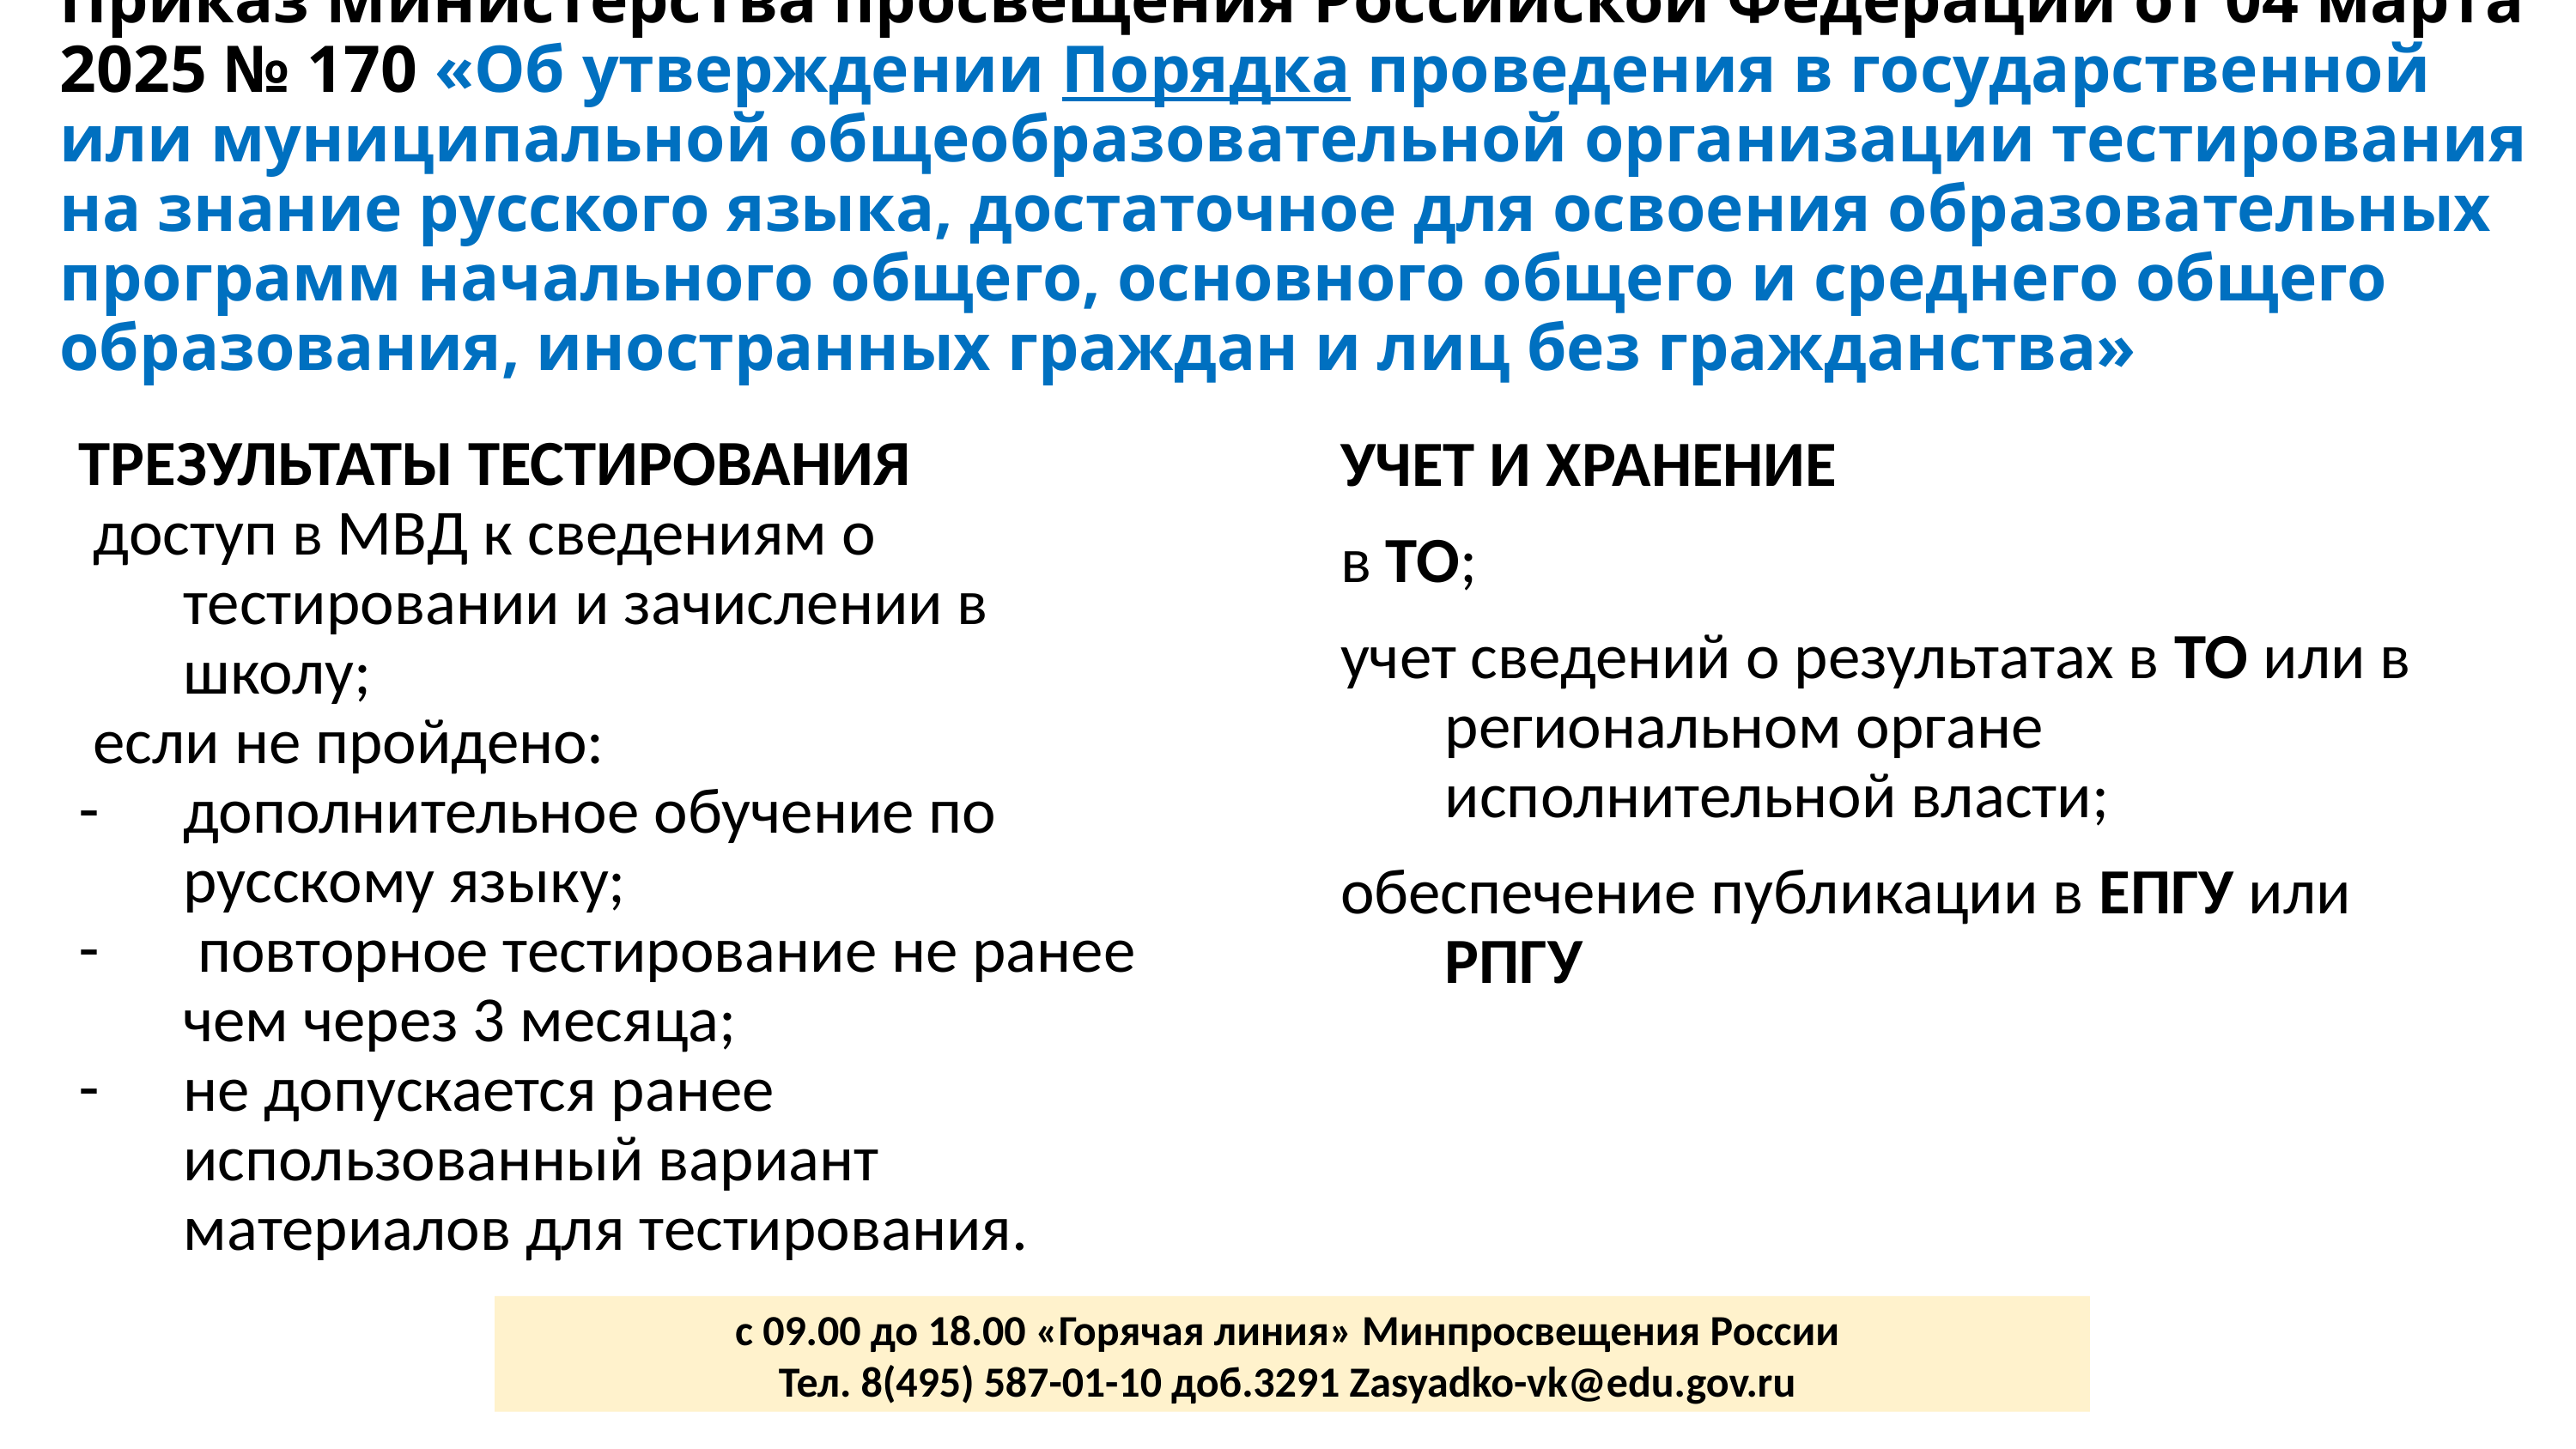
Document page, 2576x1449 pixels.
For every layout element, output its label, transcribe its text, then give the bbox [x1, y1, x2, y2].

list УЧЕТ И ХРАНЕНИЕ в ТО; учет сведений о результатах в ТО или в региональном органе исполнительной власти; обеспечение публикации в ЕПГУ или РПГУ [1327, 424, 2492, 1343]
text_box с 09.00 до 18.00 «Горячая линия» Минпросвещения России Тел. 8(495) 587-01-10 доб.3291 Zasyadko-vk@edu.gov.ru [495, 1295, 2090, 1412]
title Приказ Министерства просвещения Российской Федерации от 04 марта 2025 № 170 «Об утверждении Порядка проведения в государственной или муниципальной общеобразовательной организации тестирования на знание русского языка, достаточное для освоения образовательных программ начального общего, основного общего и среднего общего образования, иностранных граждан и лиц без гражданства» [46, 74, 2576, 355]
list ТРЕЗУЛЬТАТЫ ТЕСТИРОВАНИЯ доступ в МВД к сведениям о тестировании и зачислении в школу; если не пройдено: дополнительное обучение по русскому языку; повторное тестирование не ранее чем через 3 месяца; не допускается ранее использованный вариант материалов для тестирования. [65, 423, 1161, 1343]
